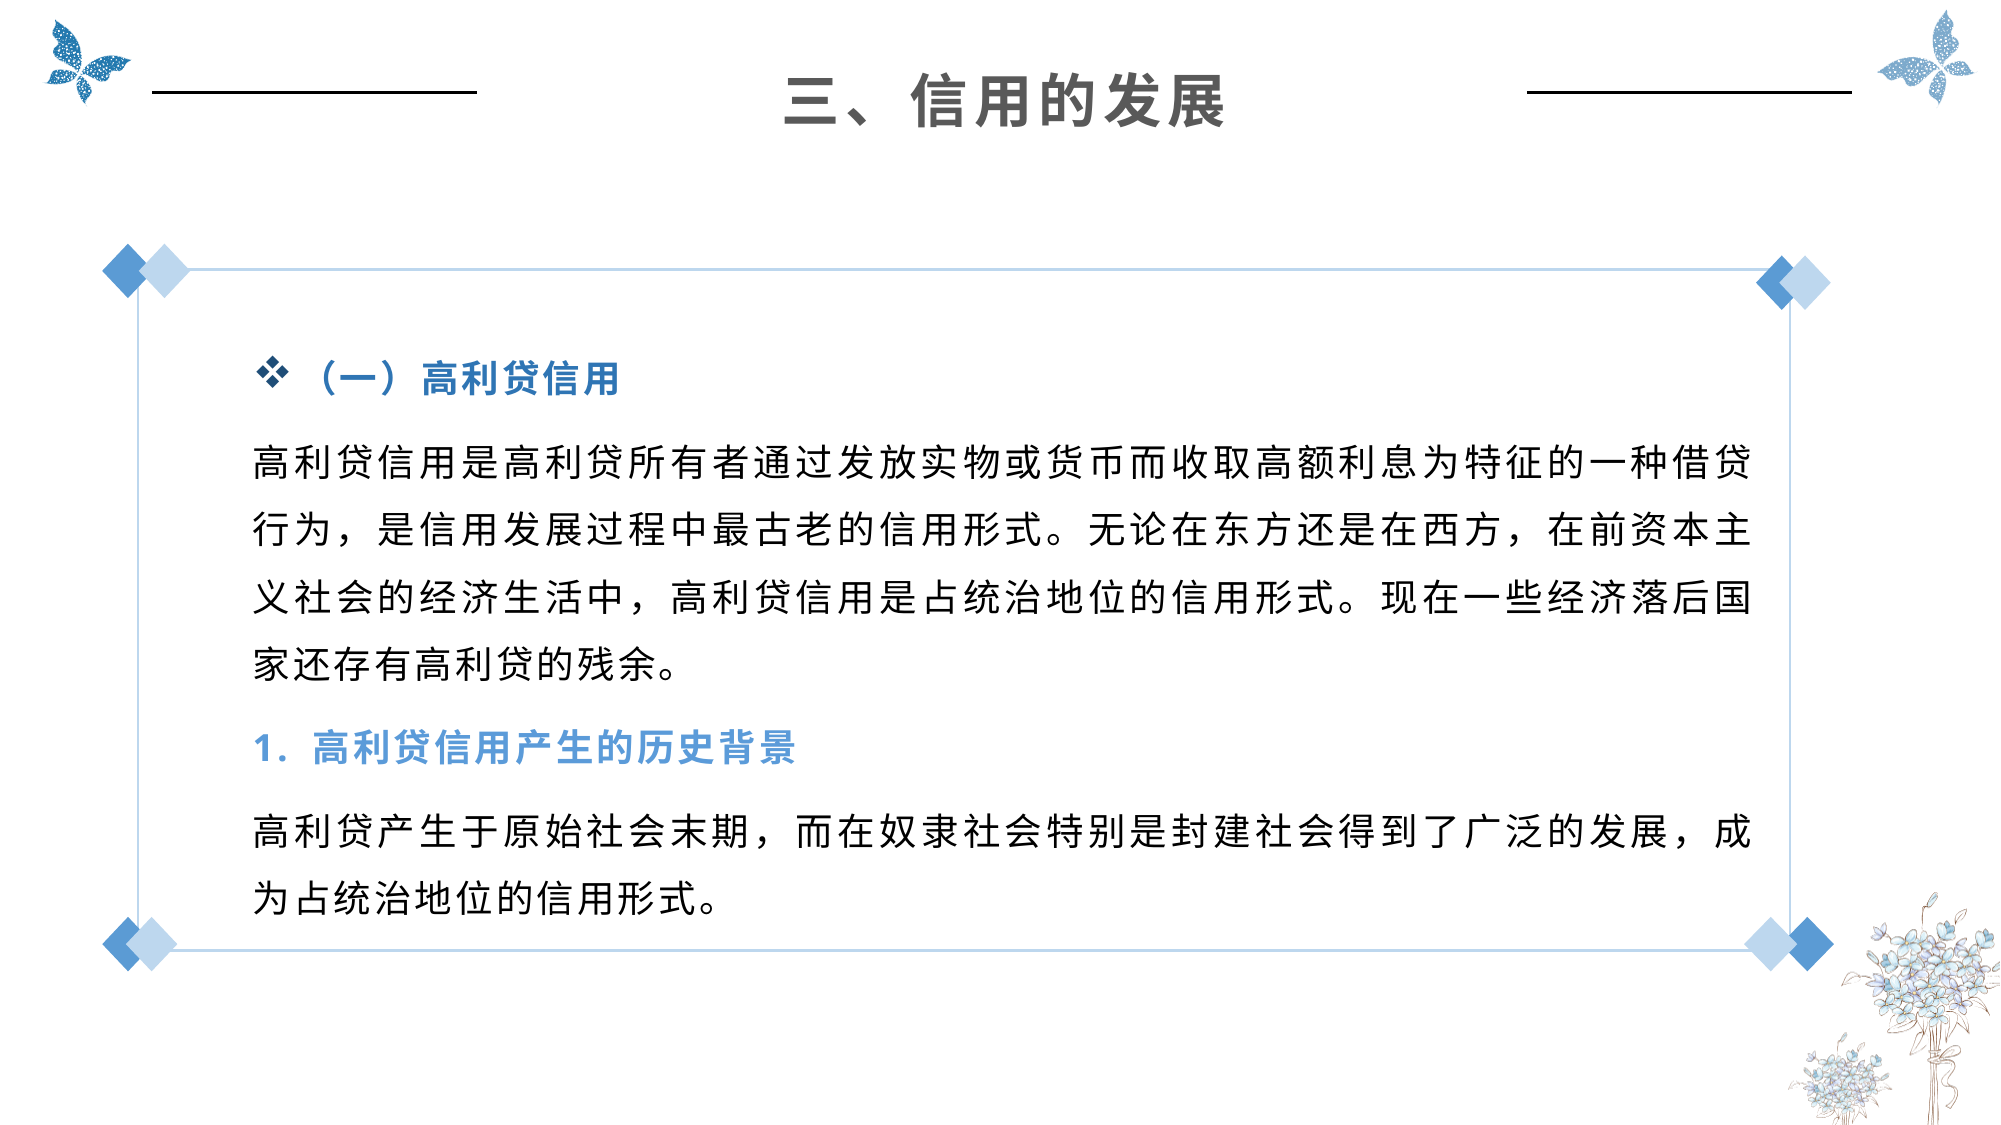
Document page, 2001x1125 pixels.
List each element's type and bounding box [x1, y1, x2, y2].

text_box [102, 243, 1834, 972]
picture [1788, 892, 2000, 1125]
text_box [151, 55, 1852, 142]
